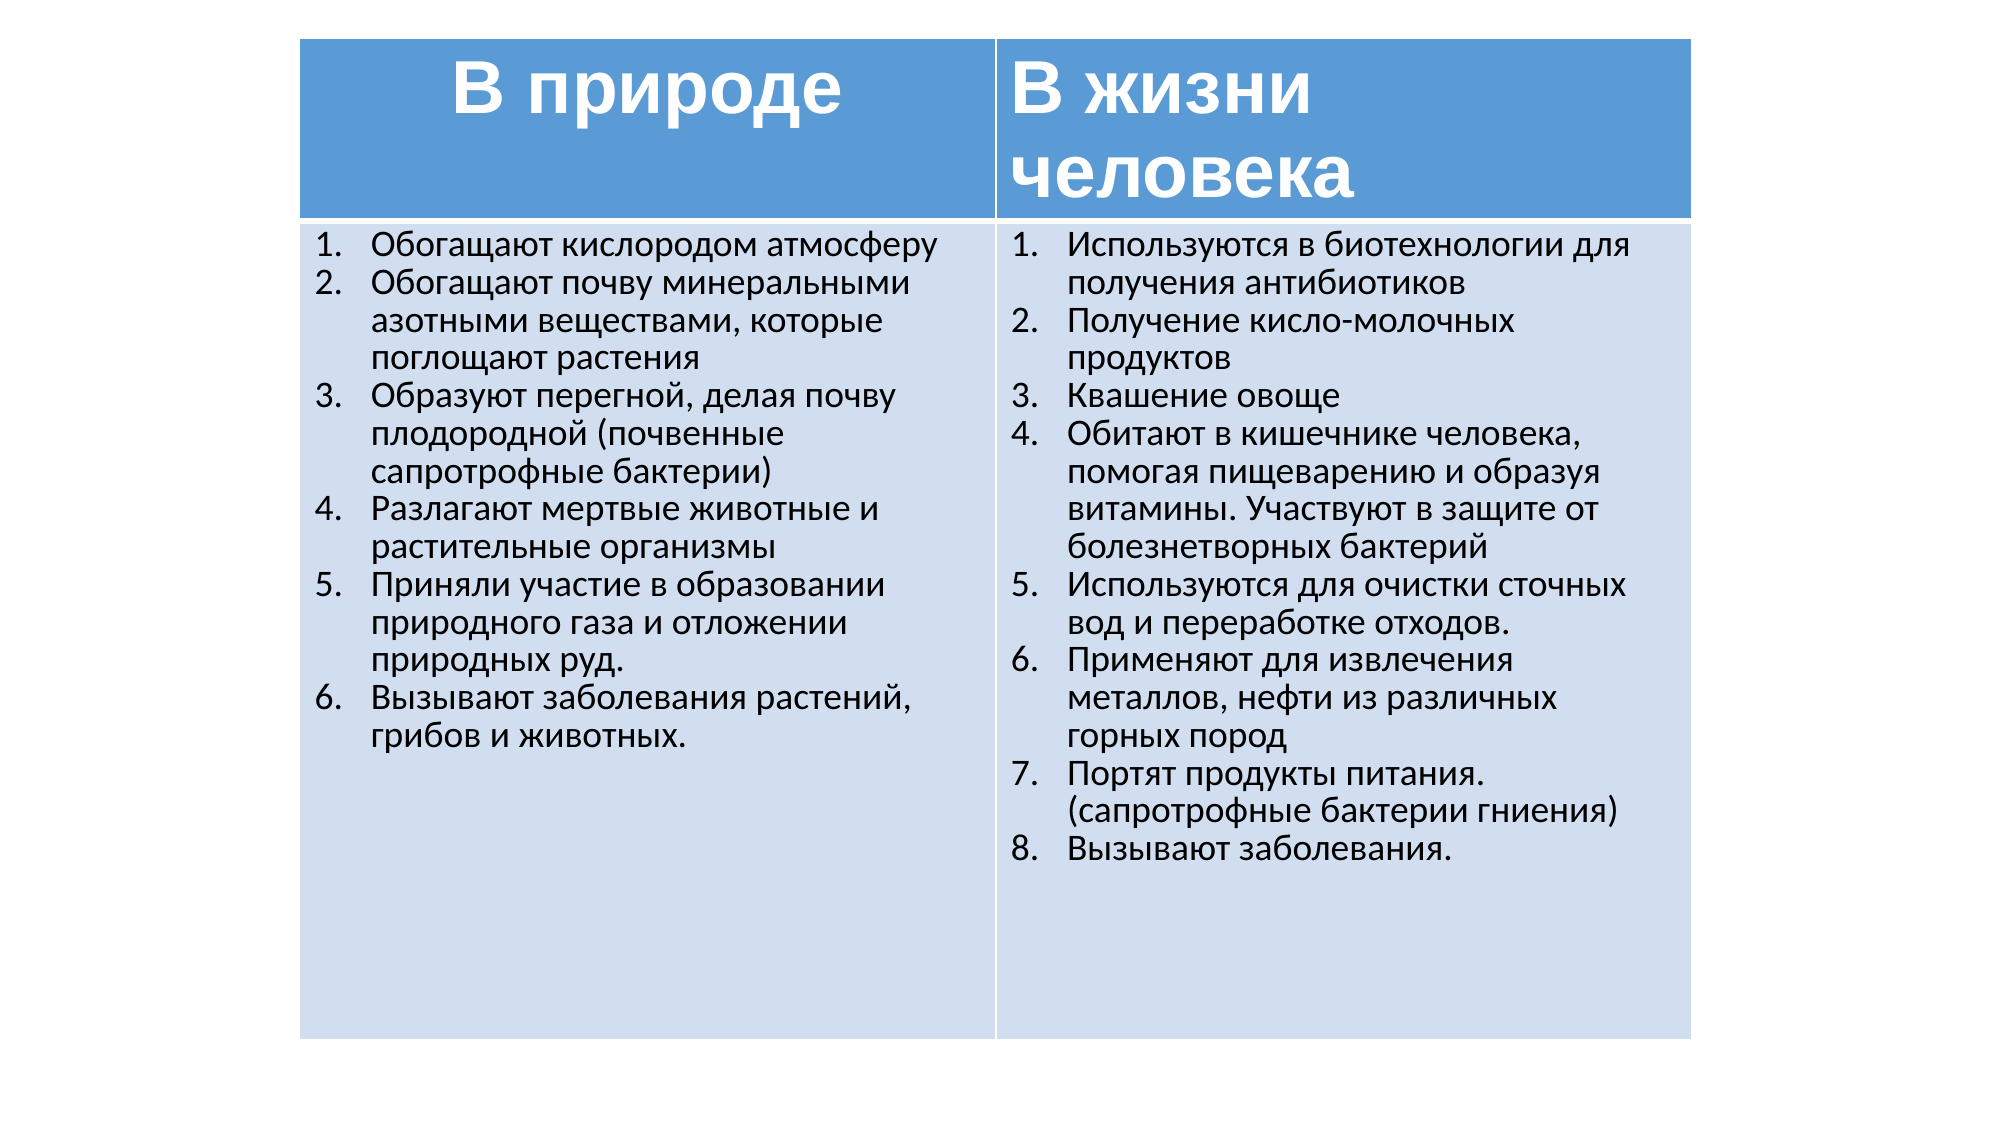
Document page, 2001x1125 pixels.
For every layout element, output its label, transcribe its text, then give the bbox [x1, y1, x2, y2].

table_header В жизни человека [997, 39, 1691, 218]
table_cell Используются в биотехнологии для получения антибиотиков Получение кисло-молочных продуктов Квашение овоще Обитают в кишечнике человека, помогая пищеварению и образуя витамины. Участвуют в защите от болезнетворных бактерий Используются для очистки сточных вод и переработке отходов. Применяют для извлечения металлов, нефти из различных горных пород Портят продукты питания. (сапротрофные бактерии гниения) Вызывают заболевания. [997, 224, 1691, 1039]
table_cell Обогащают кислородом атмосферу Обогащают почву минеральными азотными веществами, которые поглощают растения Образуют перегной, делая почву плодородной (почвенные сапротрофные бактерии) Разлагают мертвые животные и растительные организмы Приняли участие в образовании природного газа и отложении природных руд. Вызывают заболевания растений, грибов и животных. [300, 224, 995, 1039]
table_header В природе [300, 39, 995, 218]
